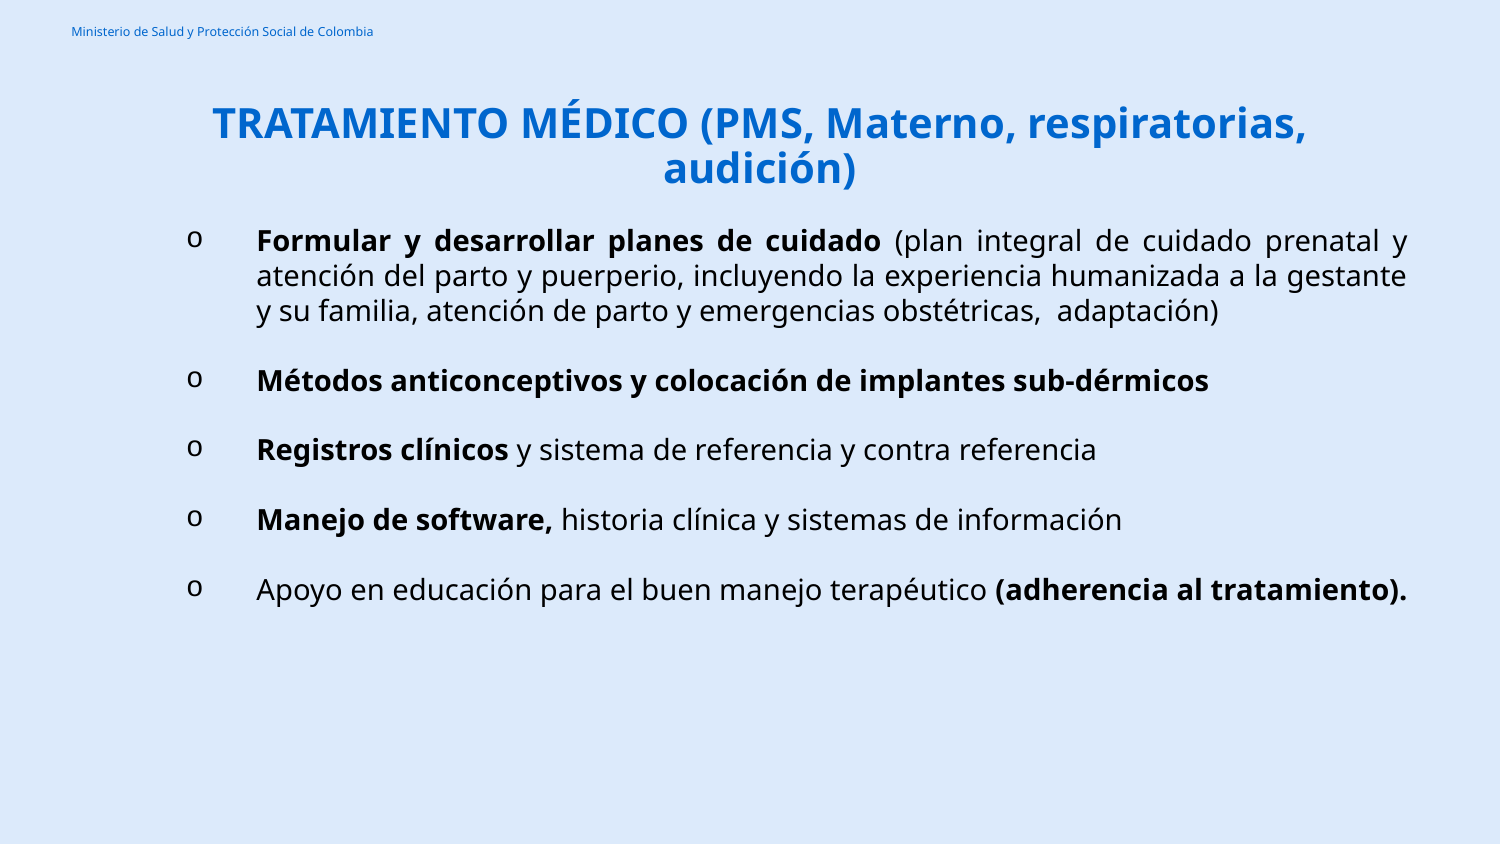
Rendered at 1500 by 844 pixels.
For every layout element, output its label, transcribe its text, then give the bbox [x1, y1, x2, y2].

text_box Formular y desarrollar planes de cuidado (plan integral de cuidado prenatal y atención del parto y puerperio, incluyendo la experiencia humanizada a la gestante y su familia, atención de parto y emergencias obstétricas, adaptación) Métodos anticonceptivos y colocación de implantes sub-dérmicos Registros clínicos y sistema de referencia y contra referencia Manejo de software, historia clínica y sistemas de información Apoyo en educación para el buen manejo terapéutico (adherencia al tratamiento). [174, 216, 1420, 613]
text_box TRATAMIENTO MÉDICO (PMS, Materno, respiratorias, audición) [100, 94, 1420, 200]
